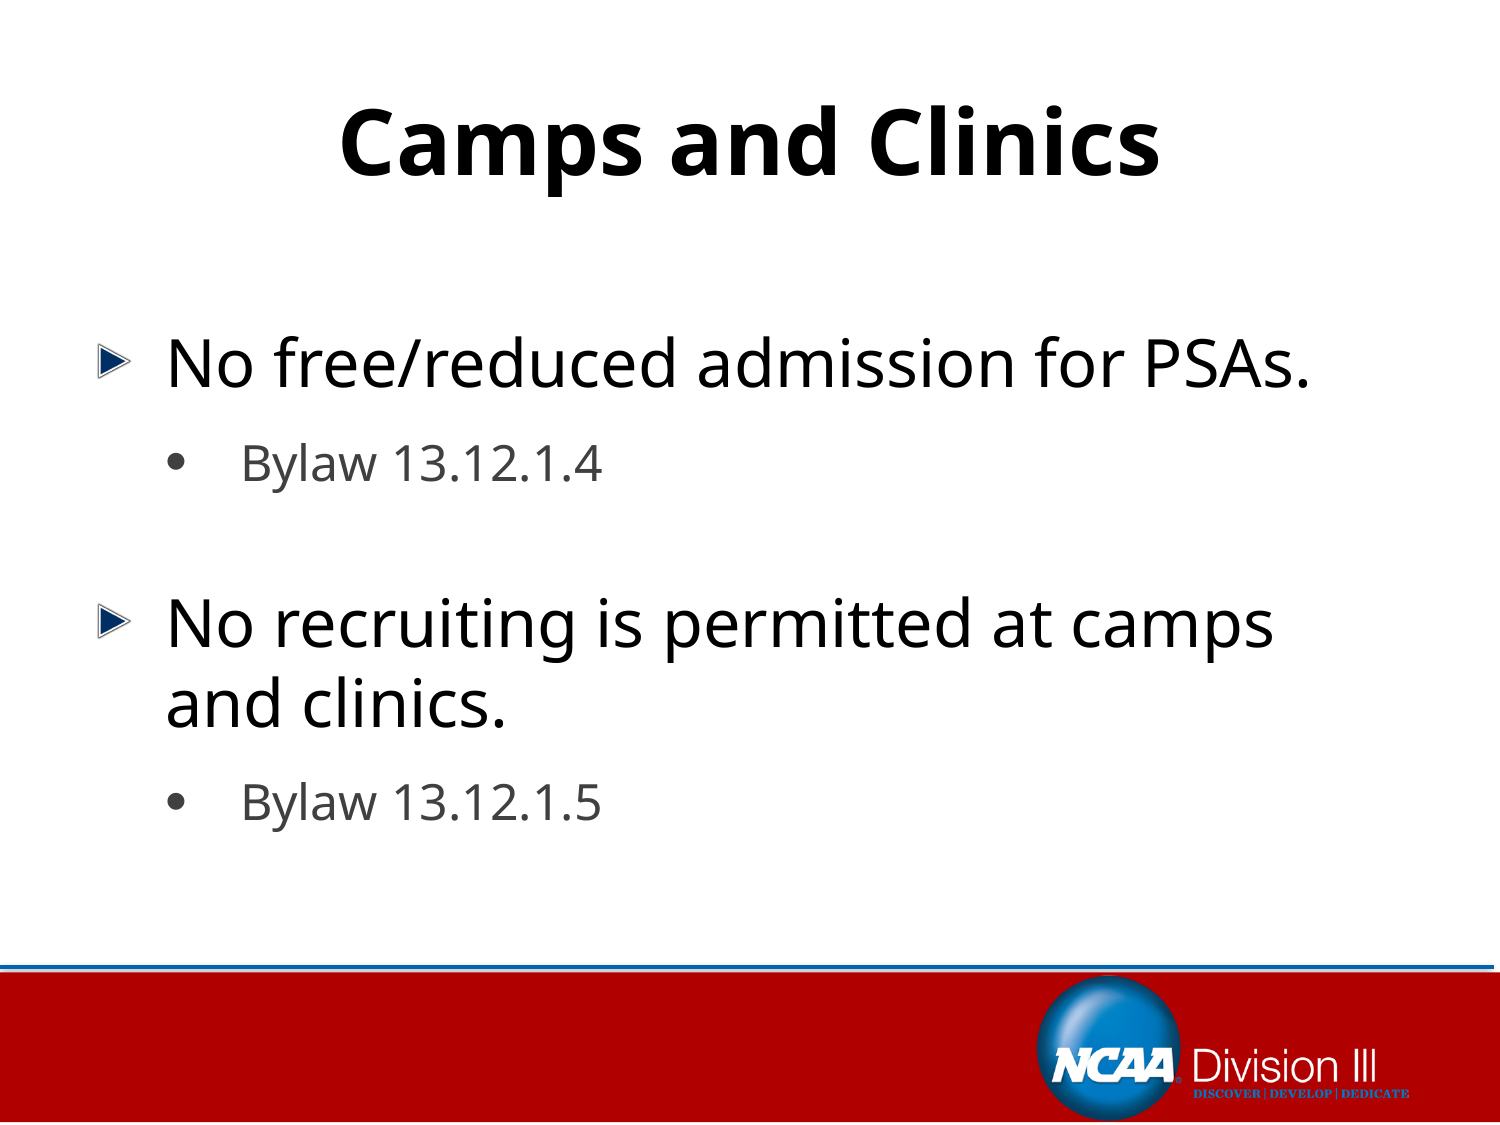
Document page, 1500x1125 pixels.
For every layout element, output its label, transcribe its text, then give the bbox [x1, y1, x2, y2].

list No free/reduced admission for PSAs. Bylaw 13.12.1.4 No recruiting is permitted at camps and clinics. Bylaw 13.12.1.5 [75, 313, 1425, 941]
title Camps and Clinics [75, 45, 1425, 233]
picture [90, 597, 137, 645]
picture [1021, 947, 1423, 1125]
picture [90, 337, 137, 385]
